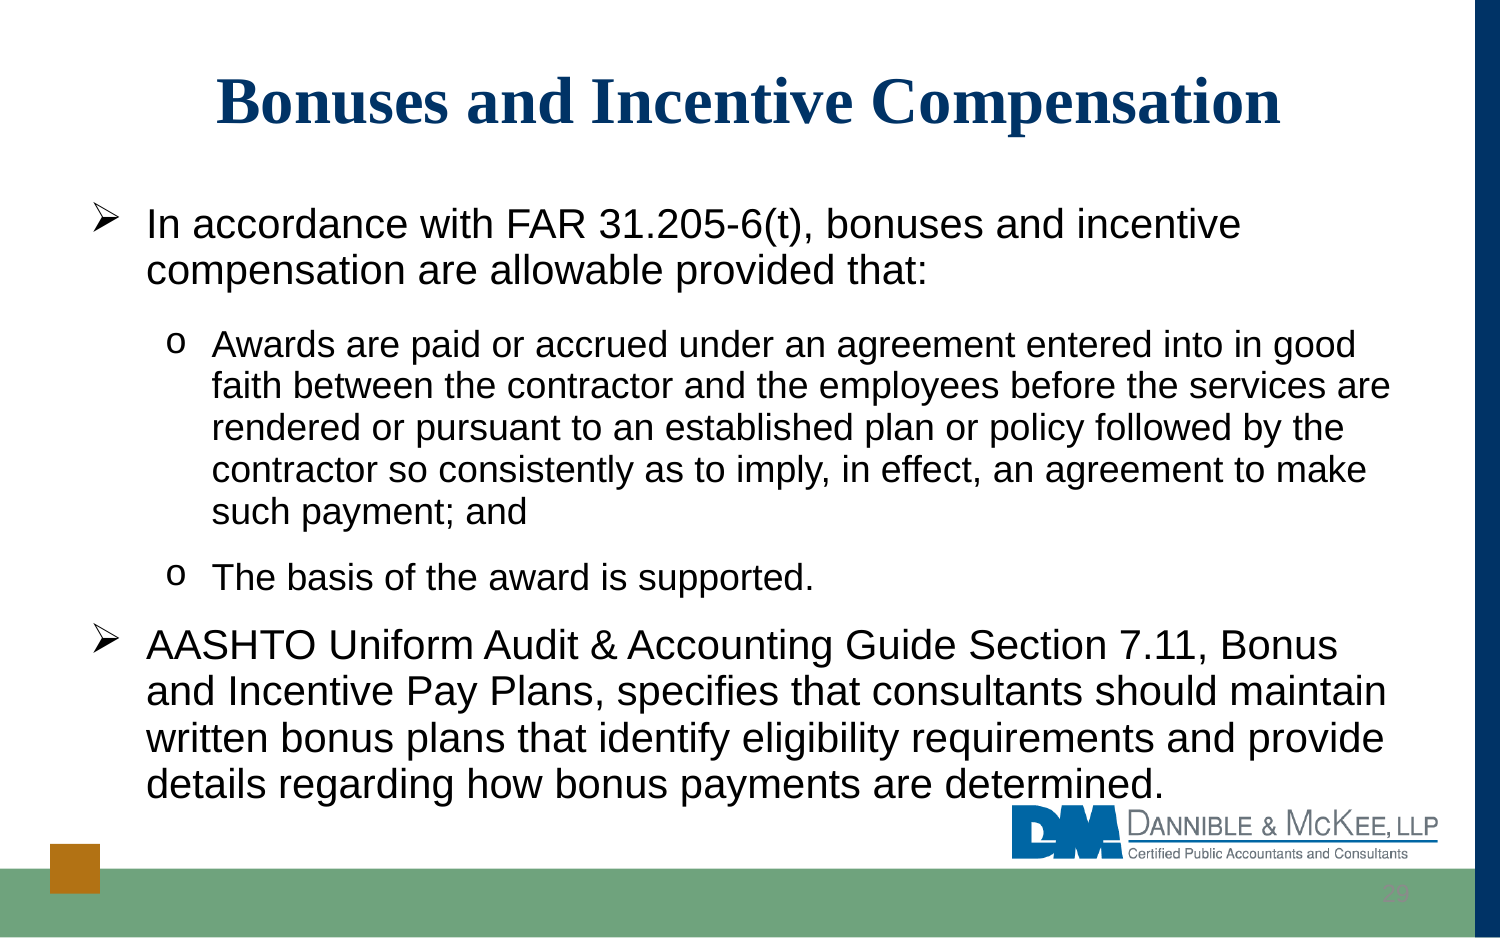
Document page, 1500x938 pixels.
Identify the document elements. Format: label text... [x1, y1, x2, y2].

picture [1012, 805, 1438, 859]
slide_number 29 [1074, 868, 1425, 919]
title Bonuses and Incentive Compensation [112, 56, 1388, 219]
list In accordance with FAR 31.205-6(t), bonuses and incentive compensation are allowable provided that: Awards are paid or accrued under an agreement entered into in good faith between the contractor and the employees before the services are rendered or pursuant to an established plan or policy followed by the contractor so consistently as to imply, in effect, an agreement to make such payment; and The basis of the award is supported. AASHTO Uniform Audit & Accounting Guide Section 7.11, Bonus and Incentive Pay Plans, specifies that consultants should maintain written bonus plans that identify eligibility requirements and provide details regarding how bonus payments are determined. [75, 193, 1425, 807]
